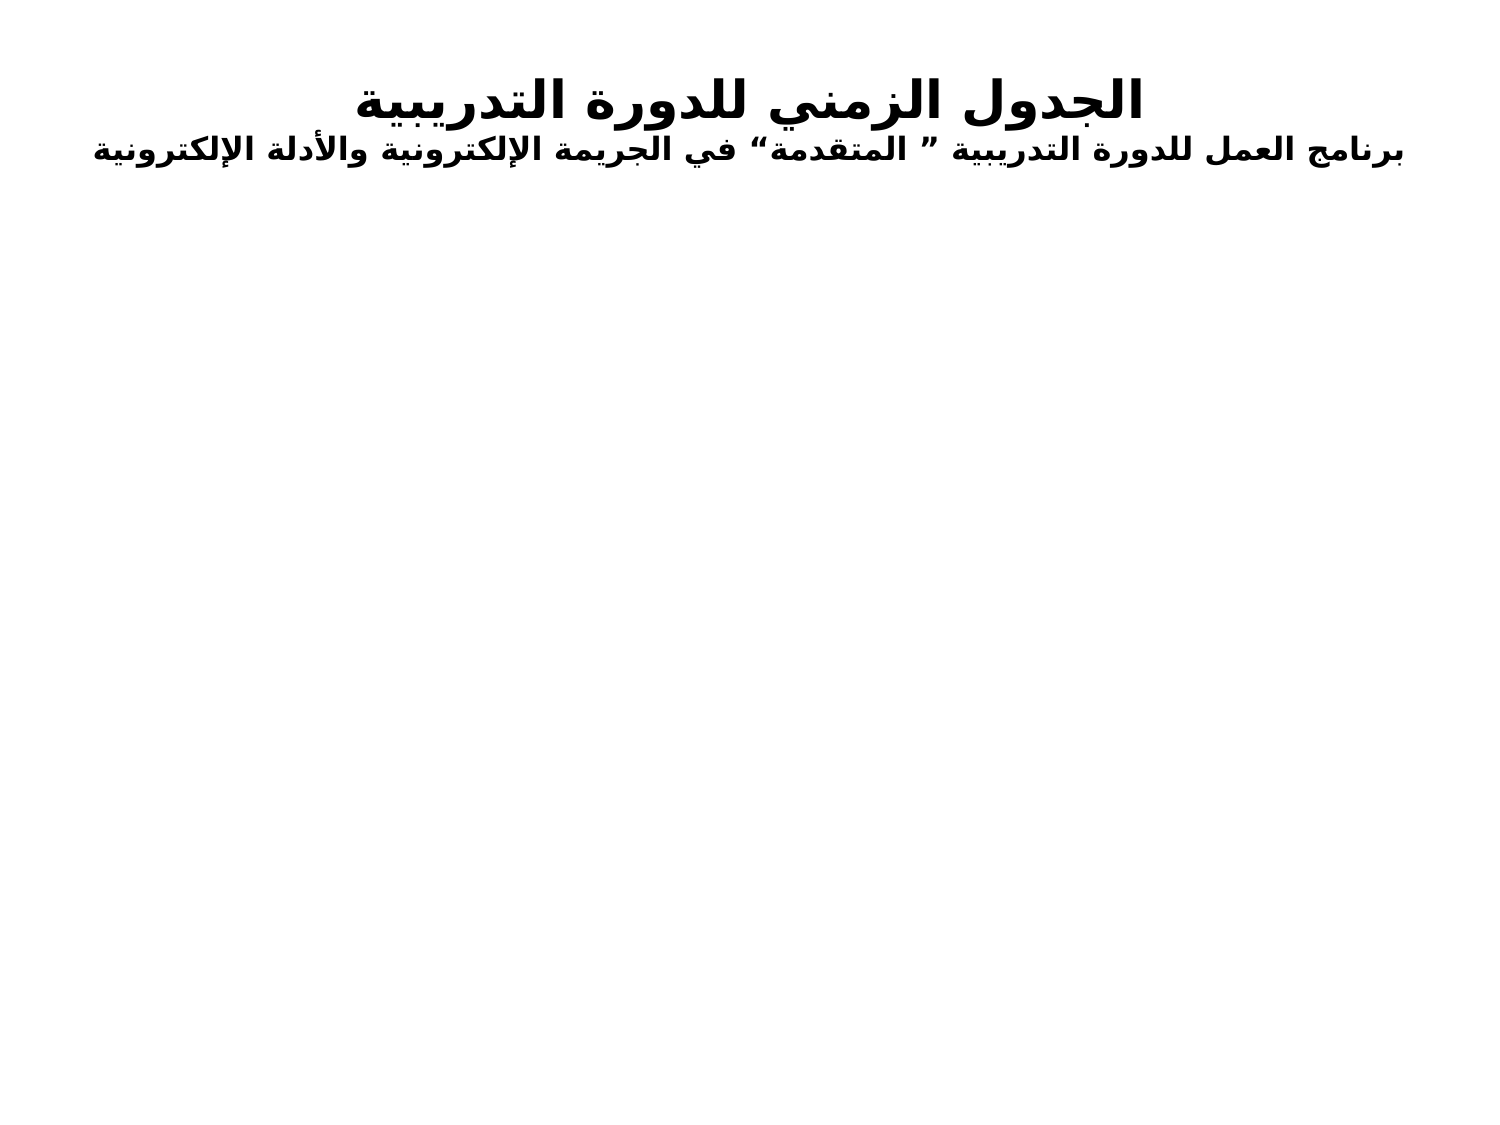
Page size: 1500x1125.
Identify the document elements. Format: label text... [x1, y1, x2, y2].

title الجدول الزمني للدورة التدريبية برنامج العمل للدورة التدريبية ” المتقدمة“ في الجريمة الإلكترونية والأدلة الإلكترونية [75, 45, 1425, 188]
